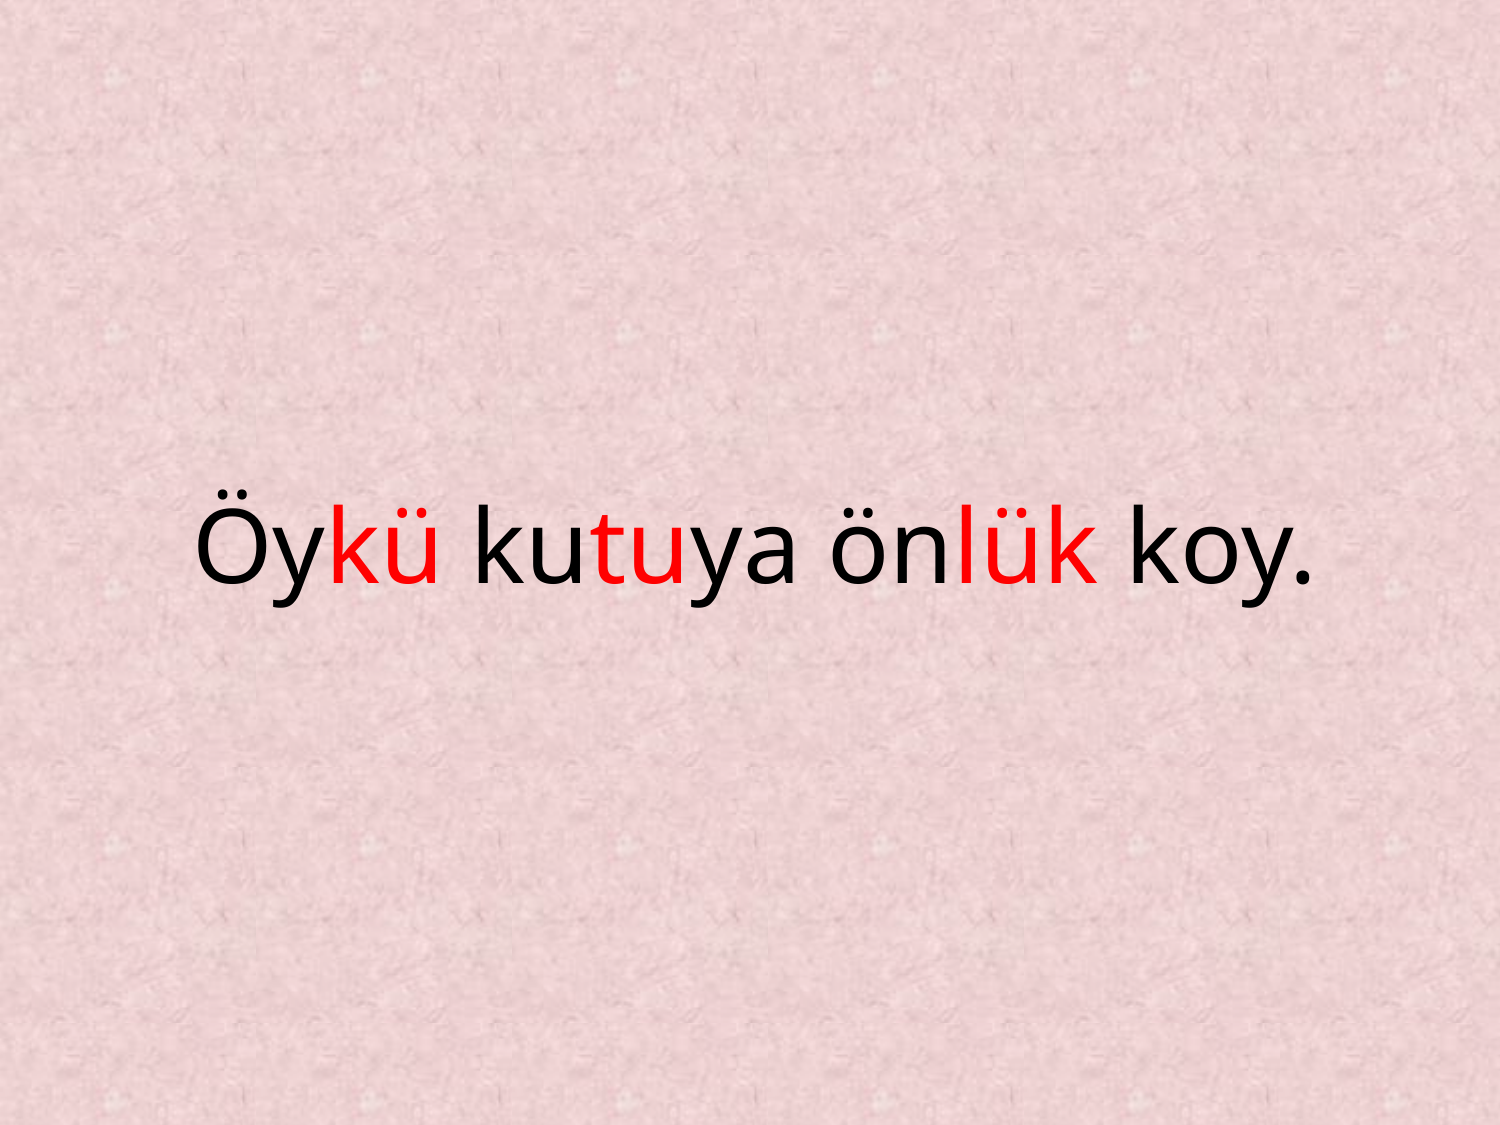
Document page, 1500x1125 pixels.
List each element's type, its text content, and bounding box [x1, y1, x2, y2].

title Öykü kutuya önlük koy. [117, 421, 1393, 663]
